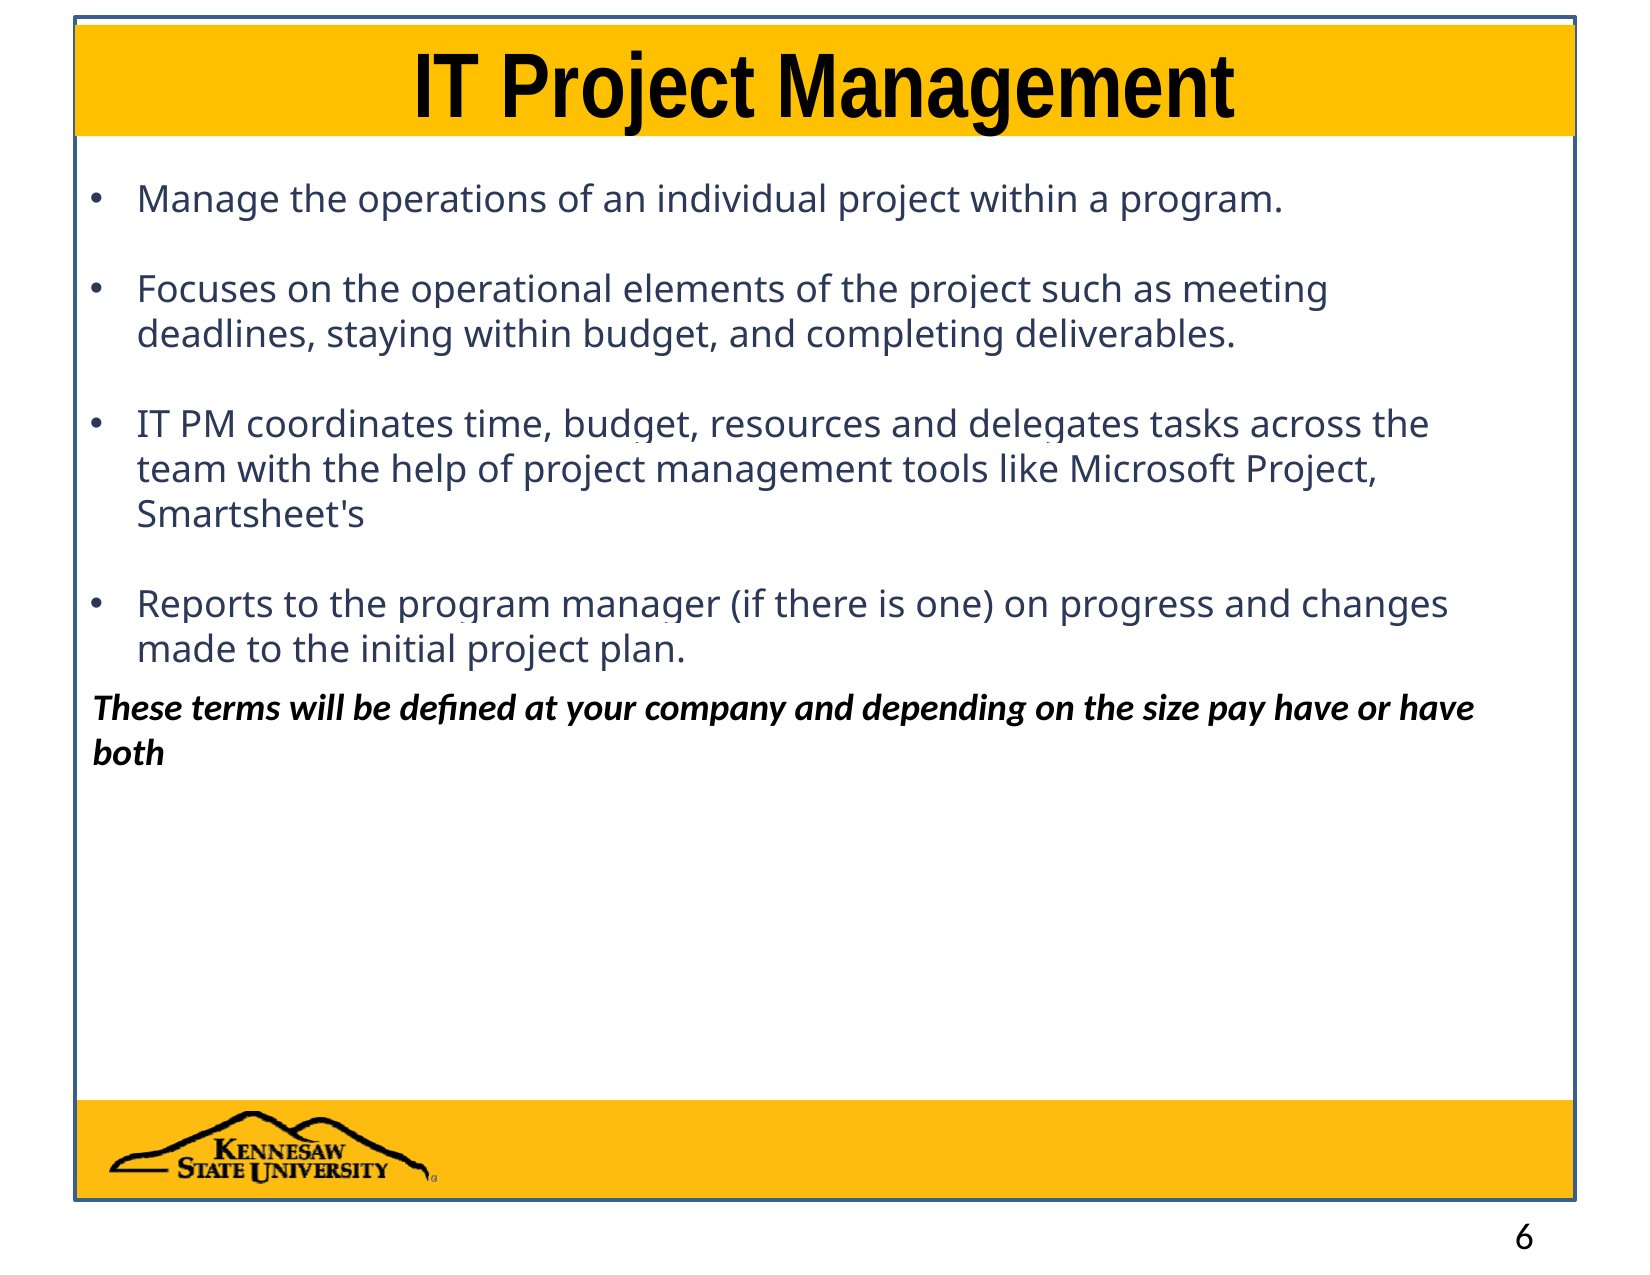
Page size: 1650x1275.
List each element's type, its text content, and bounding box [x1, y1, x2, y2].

picture [108, 1111, 437, 1184]
title IT Project Management [75, 24, 1575, 137]
text_box These terms will be defined at your company and depending on the size pay have or have both [77, 675, 1553, 780]
text_box Manage the operations of an individual project within a program. Focuses on the operational elements of the project such as meeting deadlines, staying within budget, and completing deliverables. IT PM coordinates time, budget, resources and delegates tasks across the team with the help of project management tools like Microsoft Project, Smartsheet's Reports to the program manager (if there is one) on progress and changes made to the initial project plan. [75, 167, 1525, 678]
